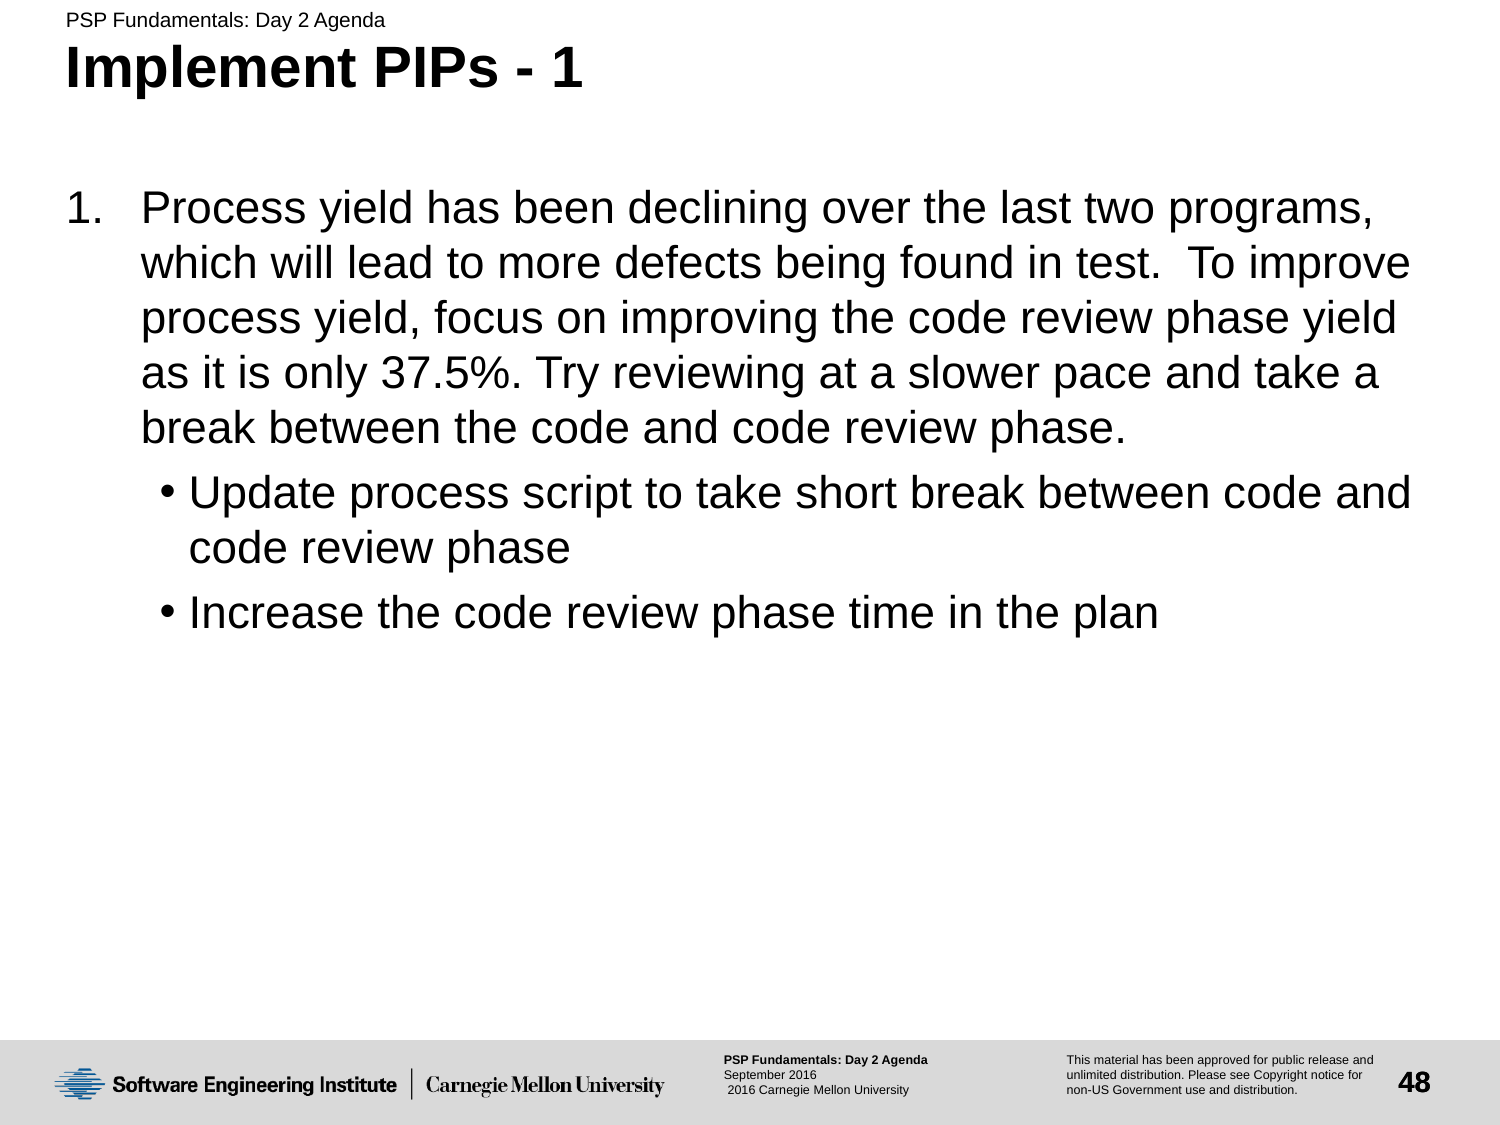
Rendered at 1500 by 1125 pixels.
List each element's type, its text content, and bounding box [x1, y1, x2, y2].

title Implement PIPs - 1 [65, 37, 1430, 148]
list 1. Process yield has been declining over the last two programs, which will lead to more defects being found in test. To improve process yield, focus on improving the code review phase yield as it is only 37.5%. Try reviewing at a slower pace and take a break between the code and code review phase. Update process script to take short break between code and code review phase Increase the code review phase time in the plan [65, 177, 1431, 1000]
picture [46, 1061, 673, 1104]
